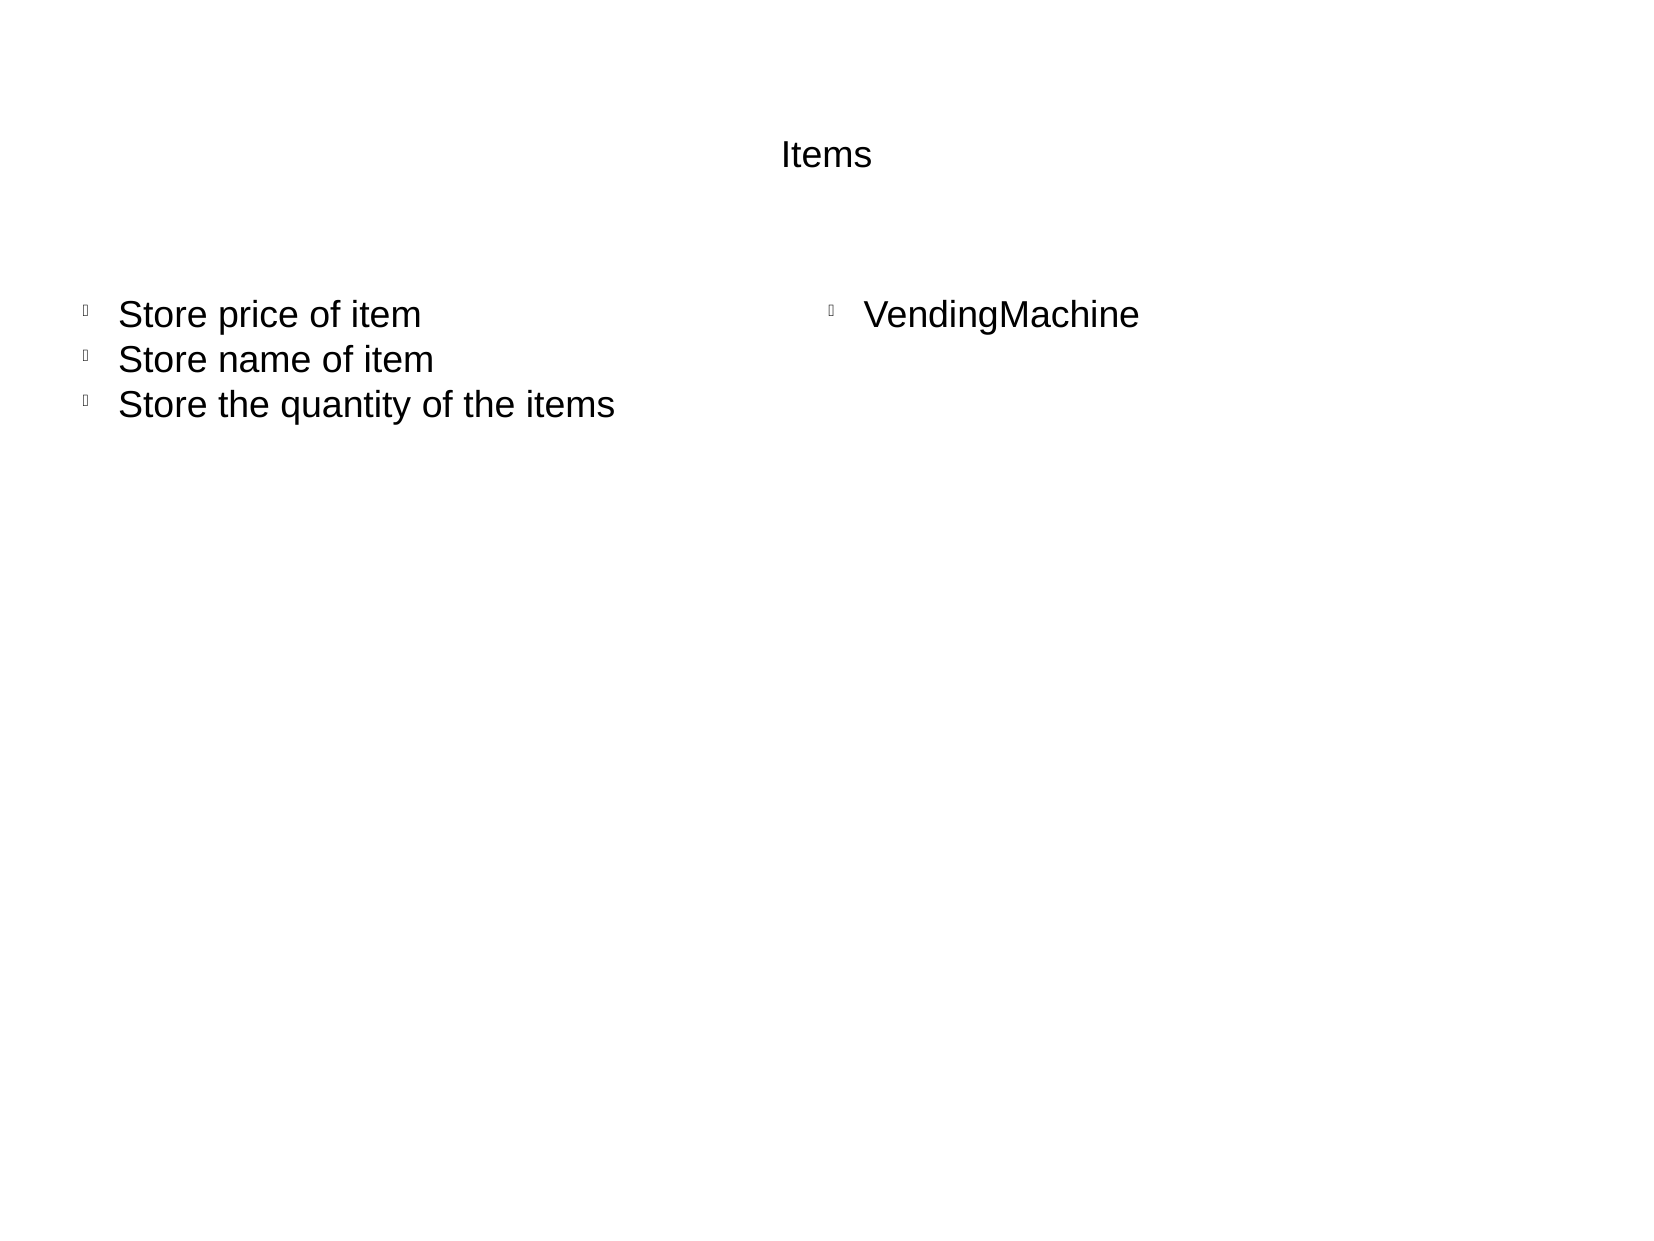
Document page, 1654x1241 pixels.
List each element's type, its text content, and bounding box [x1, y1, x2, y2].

text_box VendingMachine [828, 290, 1539, 1010]
text_box Items [82, 49, 1571, 257]
text_box Store price of item Store name of item Store the quantity of the items [82, 290, 793, 1010]
